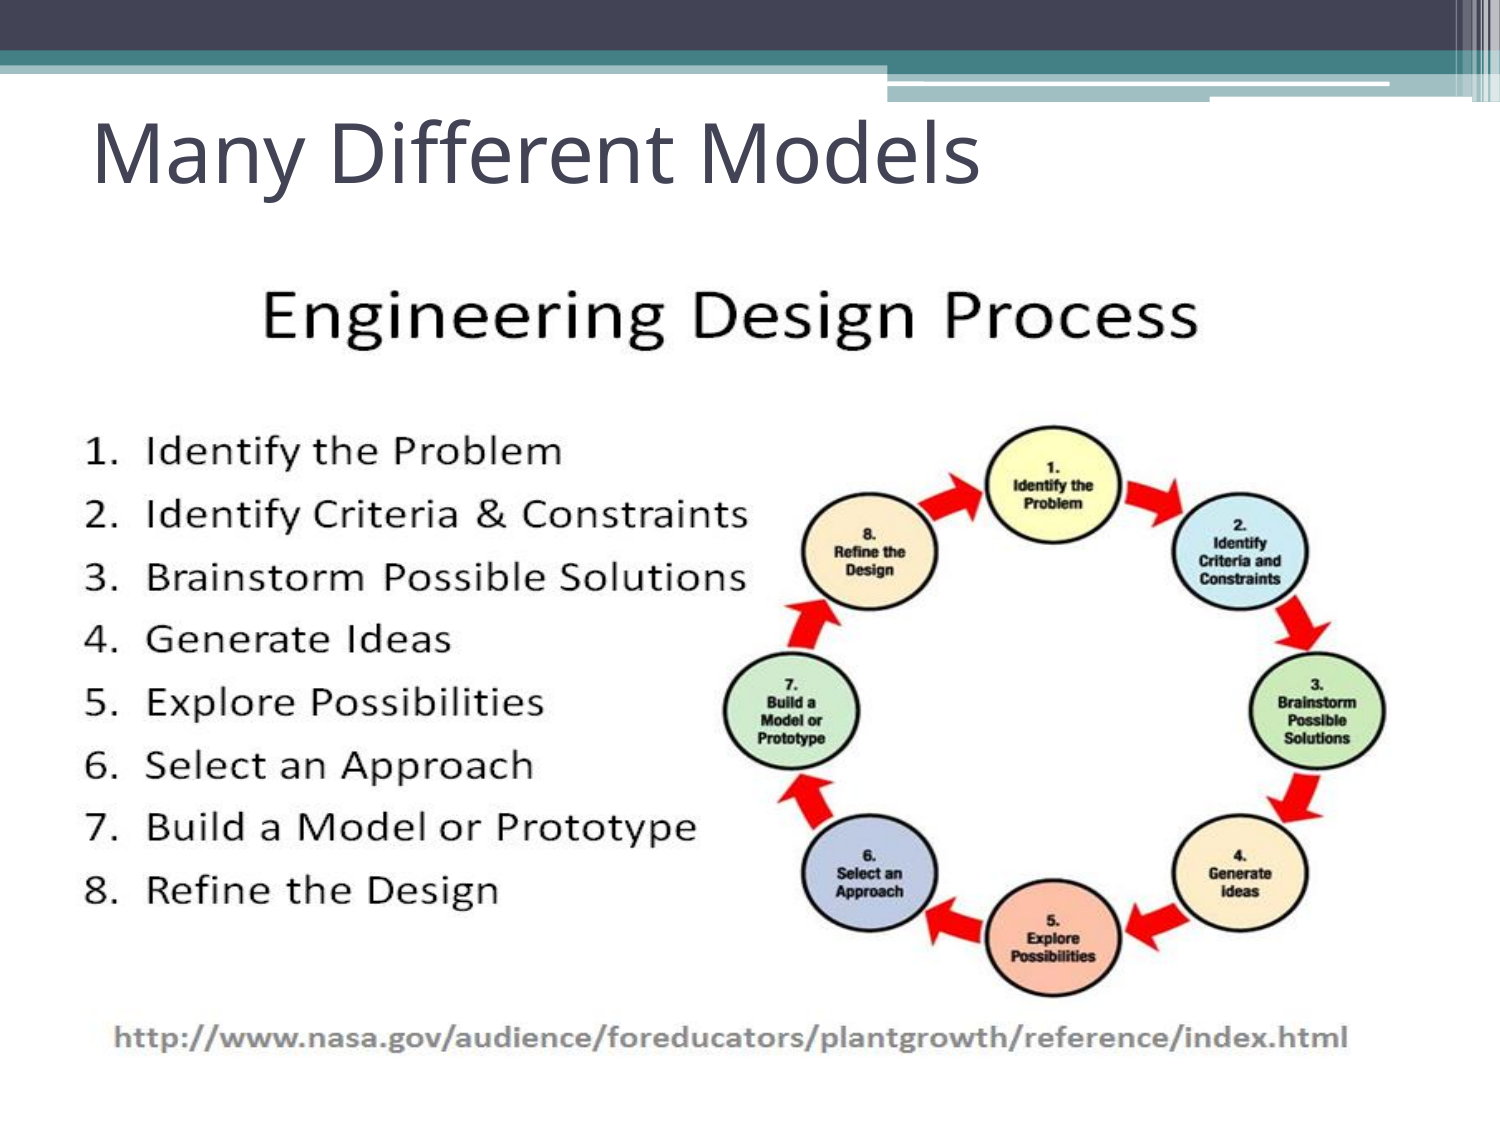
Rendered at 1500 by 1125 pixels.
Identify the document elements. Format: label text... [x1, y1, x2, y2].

picture [37, 252, 1426, 1069]
title Many Different Models [75, 62, 1425, 238]
